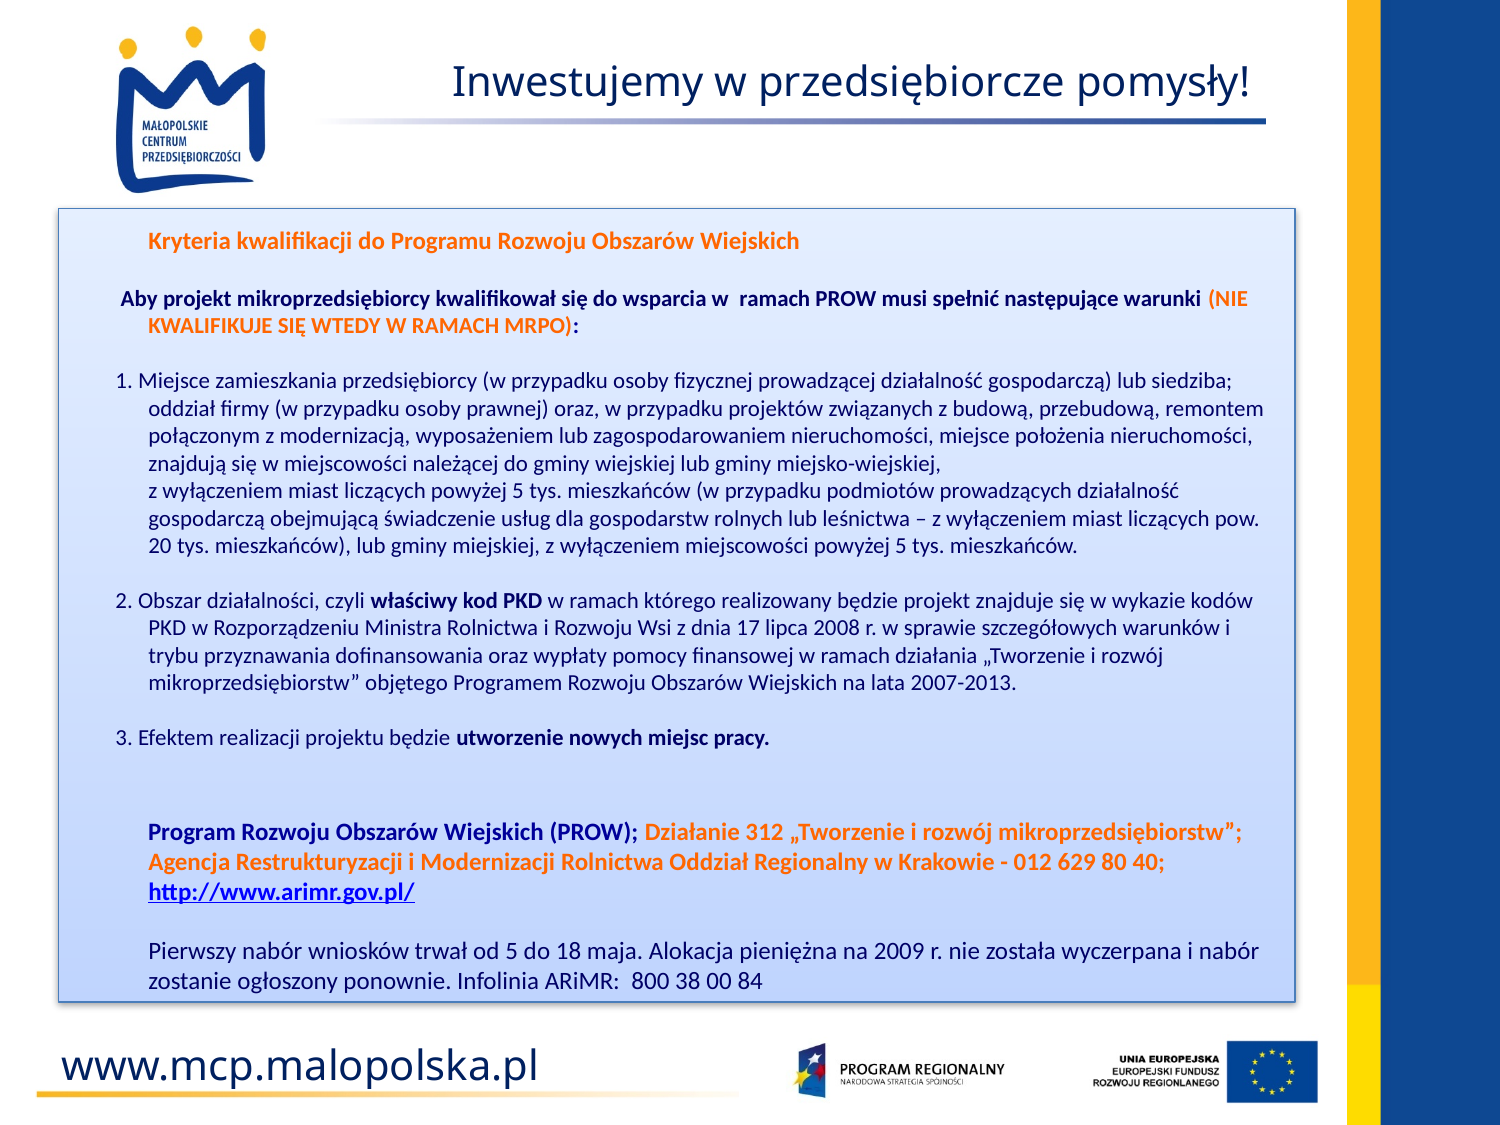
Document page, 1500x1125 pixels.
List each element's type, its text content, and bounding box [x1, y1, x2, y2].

picture [1347, 0, 1500, 1125]
text_box www.mcp.malopolska.pl [46, 1031, 758, 1097]
picture [34, 1089, 739, 1099]
picture [1077, 1034, 1325, 1108]
picture [105, 23, 1266, 197]
picture [763, 1015, 1032, 1125]
text_box Inwestujemy w przedsiębiorcze pomysły! [304, 46, 1266, 105]
text_box Kryteria kwalifikacji do Programu Rozwoju Obszarów Wiejskich Aby projekt mikroprzedsiębiorcy kwalifikował się do wsparcia w ramach PROW musi spełnić następujące warunki (NIE KWALIFIKUJE SIĘ WTEDY W RAMACH MRPO): 1. Miejsce zamieszkania przedsiębiorcy (w przypadku osoby fizycznej prowadzącej działalność gospodarczą) lub siedziba; oddział firmy (w przypadku osoby prawnej) oraz, w przypadku projektów związanych z budową, przebudową, remontem połączonym z modernizacją, wyposażeniem lub zagospodarowaniem nieruchomości, miejsce położenia nieruchomości, znajdują się w miejscowości należącej do gminy wiejskiej lub gminy miejsko-wiejskiej, z wyłączeniem miast liczących powyżej 5 tys. mieszkańców (w przypadku podmiotów prowadzących działalność gospodarczą obejmującą świadczenie usług dla gospodarstw rolnych lub leśnictwa – z wyłączeniem miast liczących pow. 20 tys. mieszkańców), lub gminy miejskiej, z wyłączeniem miejscowości powyżej 5 tys. mieszkańców. 2. Obszar działalności, czyli właściwy kod PKD w ramach którego realizowany będzie projekt znajduje się w wykazie kodów PKD w Rozporządzeniu Ministra Rolnictwa i Rozwoju Wsi z dnia 17 lipca 2008 r. w sprawie szczegółowych warunków i trybu przyznawania dofinansowania oraz wypłaty pomocy finansowej w ramach działania „Tworzenie i rozwój mikroprzedsiębiorstw” objętego Programem Rozwoju Obszarów Wiejskich na lata 2007-2013. 3. Efektem realizacji projektu będzie utworzenie nowych miejsc pracy. Program Rozwoju Obszarów Wiejskich (PROW); Działanie 312 „Tworzenie i rozwój mikroprzedsiębiorstw”; Agencja Restrukturyzacji i Modernizacji Rolnictwa Oddział Regionalny w Krakowie - 012 629 80 40; http://www.arimr.gov.pl/ Pierwszy nabór wniosków trwał od 5 do 18 maja. Alokacja pieniężna na 2009 r. nie została wyczerpana i nabór zostanie ogłoszony ponownie. Infolinia ARiMR: 800 38 00 84 [58, 208, 1296, 1003]
